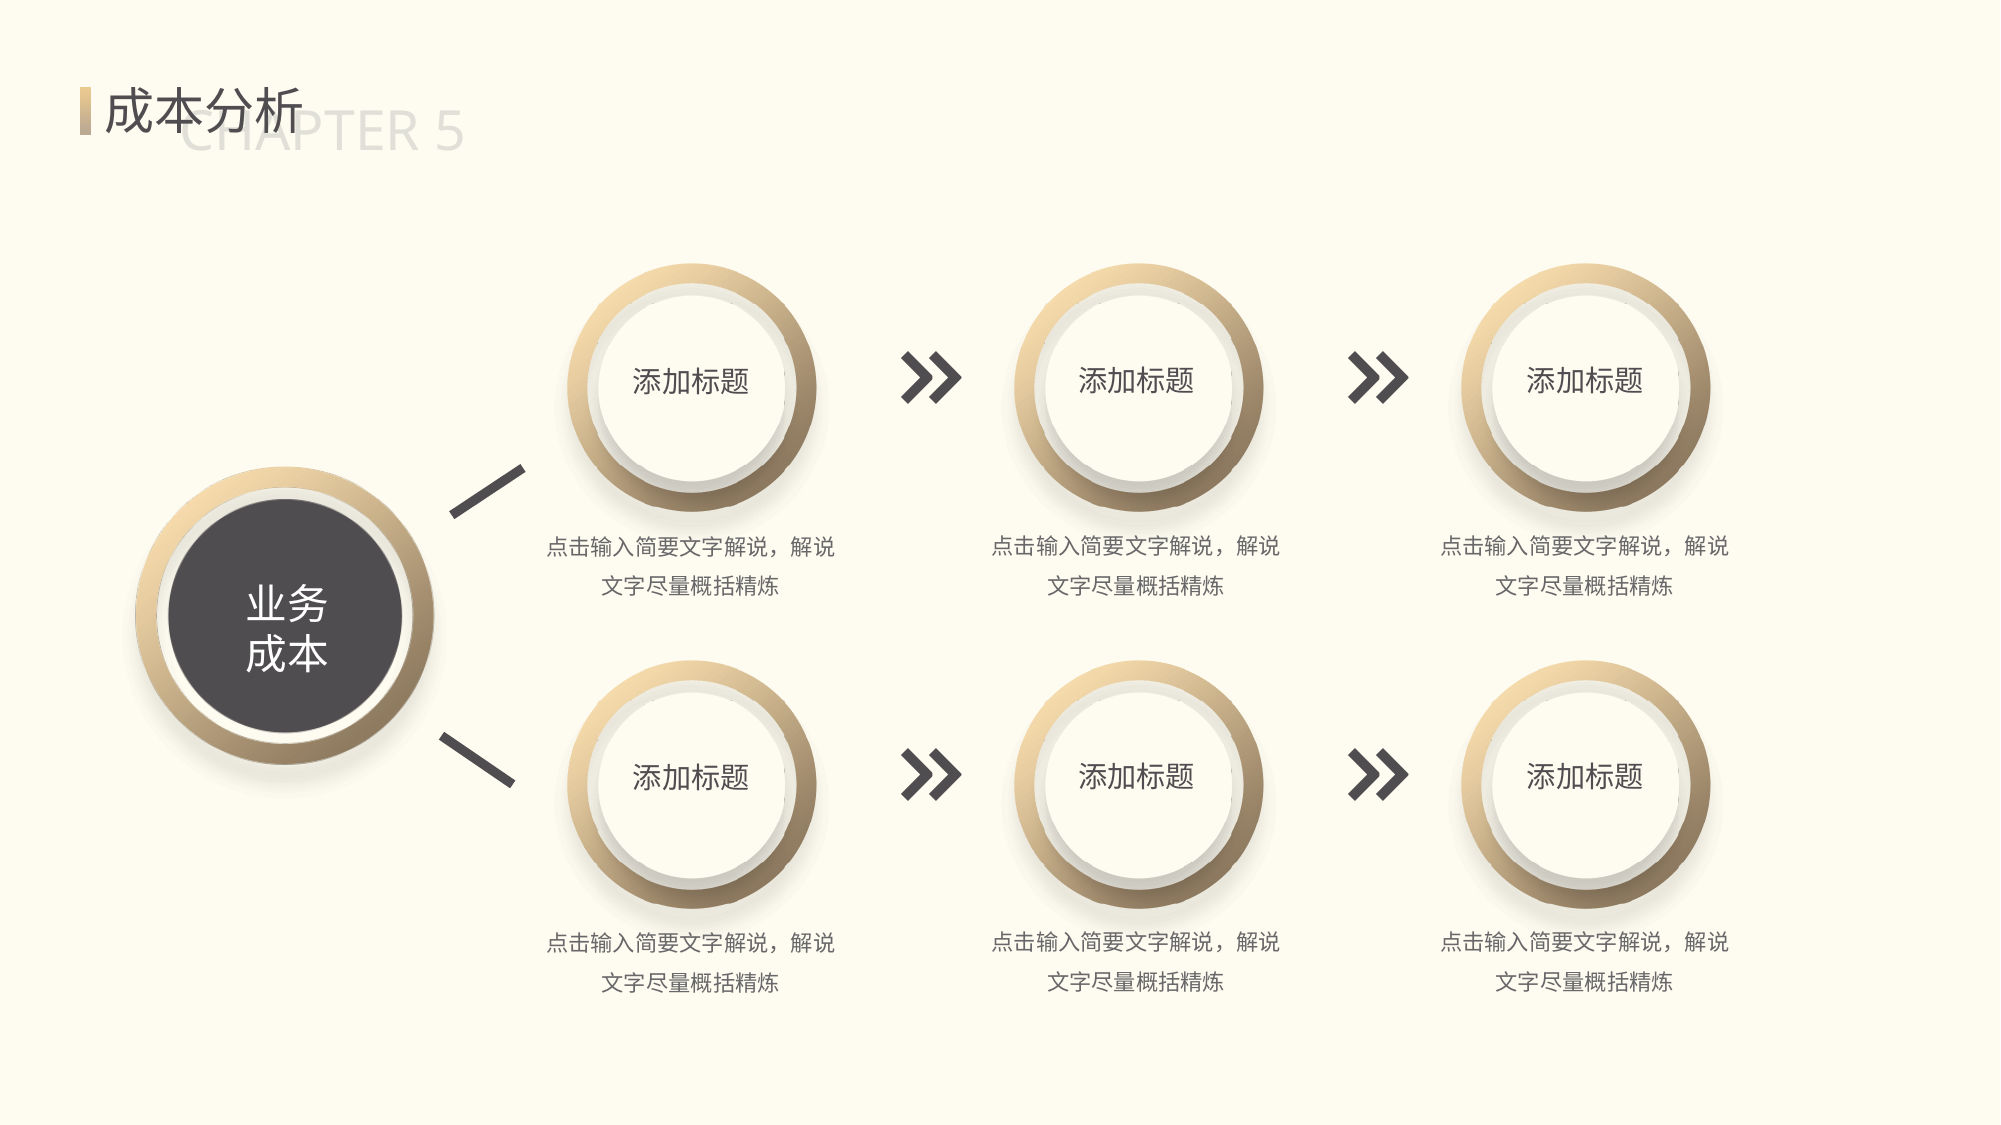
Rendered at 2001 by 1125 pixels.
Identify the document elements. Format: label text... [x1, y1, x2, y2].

picture [1347, 748, 1410, 801]
text_box 成本分析 [89, 72, 320, 147]
picture [1347, 351, 1410, 404]
text_box 点击输入简要文字解说，解说文字尽量概括精炼 [1423, 908, 1746, 1003]
picture [1445, 659, 1725, 944]
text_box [441, 735, 513, 785]
picture [80, 87, 91, 136]
text_box 点击输入简要文字解说，解说文字尽量概括精炼 [975, 511, 1298, 607]
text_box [451, 467, 524, 516]
picture [119, 466, 450, 803]
picture [900, 748, 963, 801]
picture [551, 659, 831, 944]
picture [998, 263, 1278, 547]
picture [1445, 263, 1725, 547]
text_box 点击输入简要文字解说，解说文字尽量概括精炼 [975, 908, 1298, 1003]
text_box 点击输入简要文字解说，解说文字尽量概括精炼 [1423, 511, 1746, 607]
picture [998, 659, 1278, 944]
text_box 点击输入简要文字解说，解说文字尽量概括精炼 [529, 908, 852, 1004]
text_box CHAPTER 5 [164, 87, 482, 170]
picture [551, 263, 831, 547]
text_box 点击输入简要文字解说，解说文字尽量概括精炼 [529, 512, 852, 607]
picture [900, 351, 963, 404]
